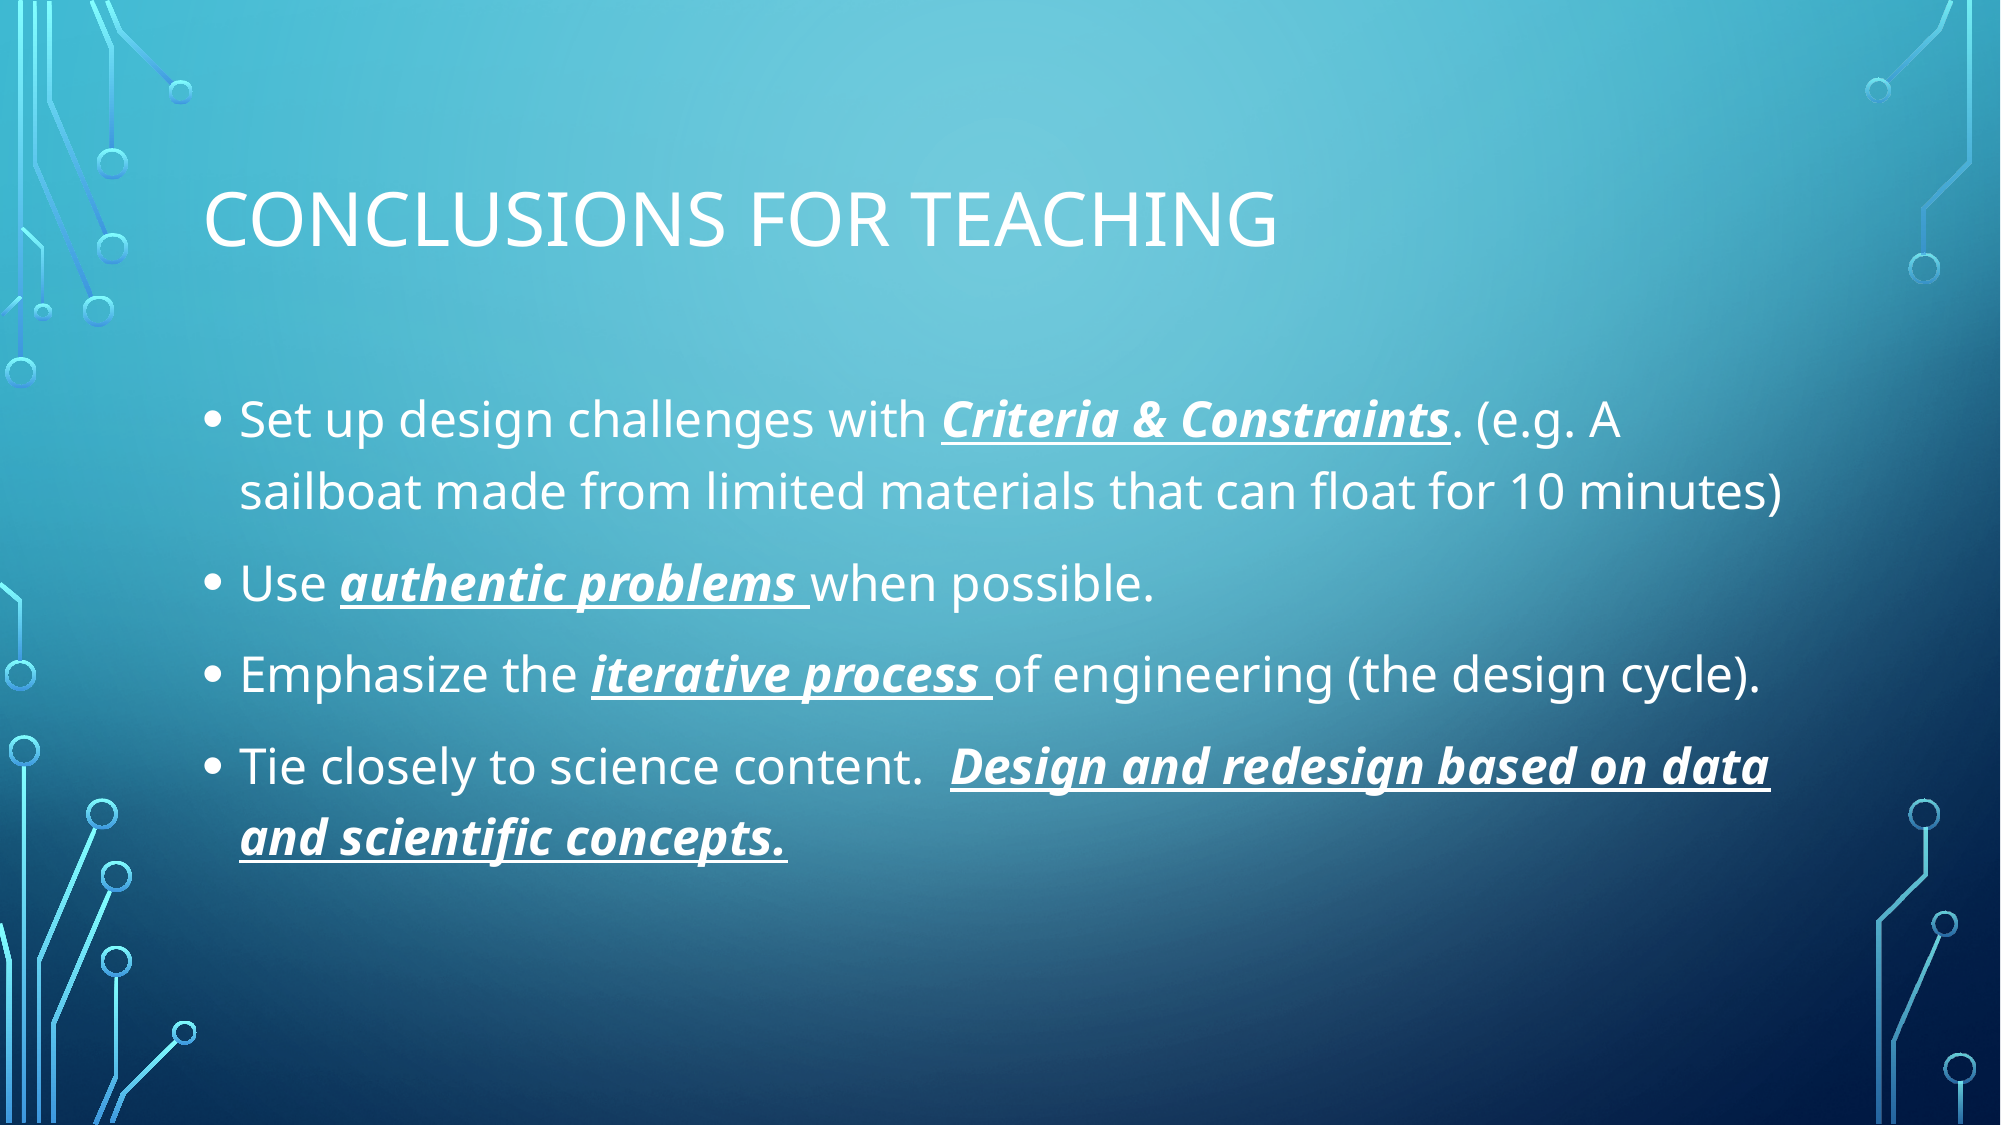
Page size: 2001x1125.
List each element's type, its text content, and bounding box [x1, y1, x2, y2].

list Set up design challenges with Criteria & Constraints. (e.g. A sailboat made from limited materials that can float for 10 minutes) Use authentic problems when possible. Emphasize the iterative process of engineering (the design cycle). Tie closely to science content. Design and redesign based on data and scientific concepts. [187, 369, 1813, 950]
title Conclusions for Teaching [187, 101, 1813, 344]
